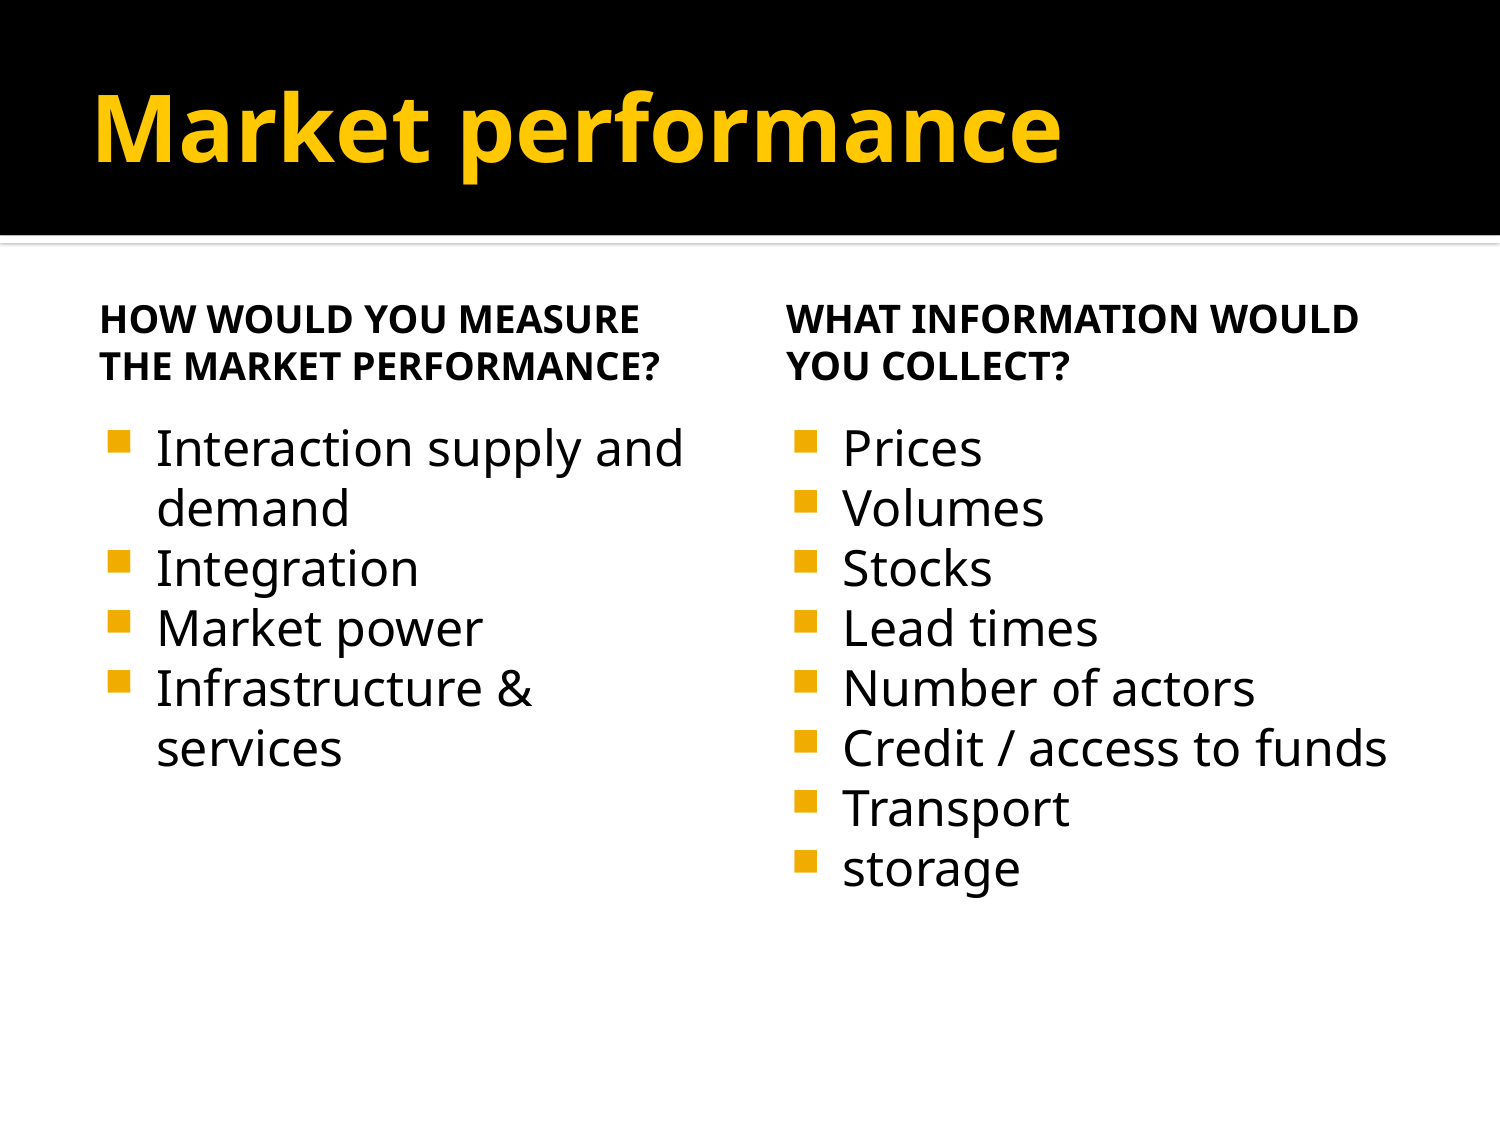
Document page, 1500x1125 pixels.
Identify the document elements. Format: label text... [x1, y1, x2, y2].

list Prices Volumes Stocks Lead times Number of actors Credit / access to funds Transport storage [761, 401, 1425, 1050]
list How would you measure the market performance? [75, 278, 738, 396]
title Market performance [75, 21, 1425, 228]
list What information would you collect? [761, 278, 1425, 396]
list Interaction supply and demand Integration Market power Infrastructure & services [75, 401, 738, 1050]
